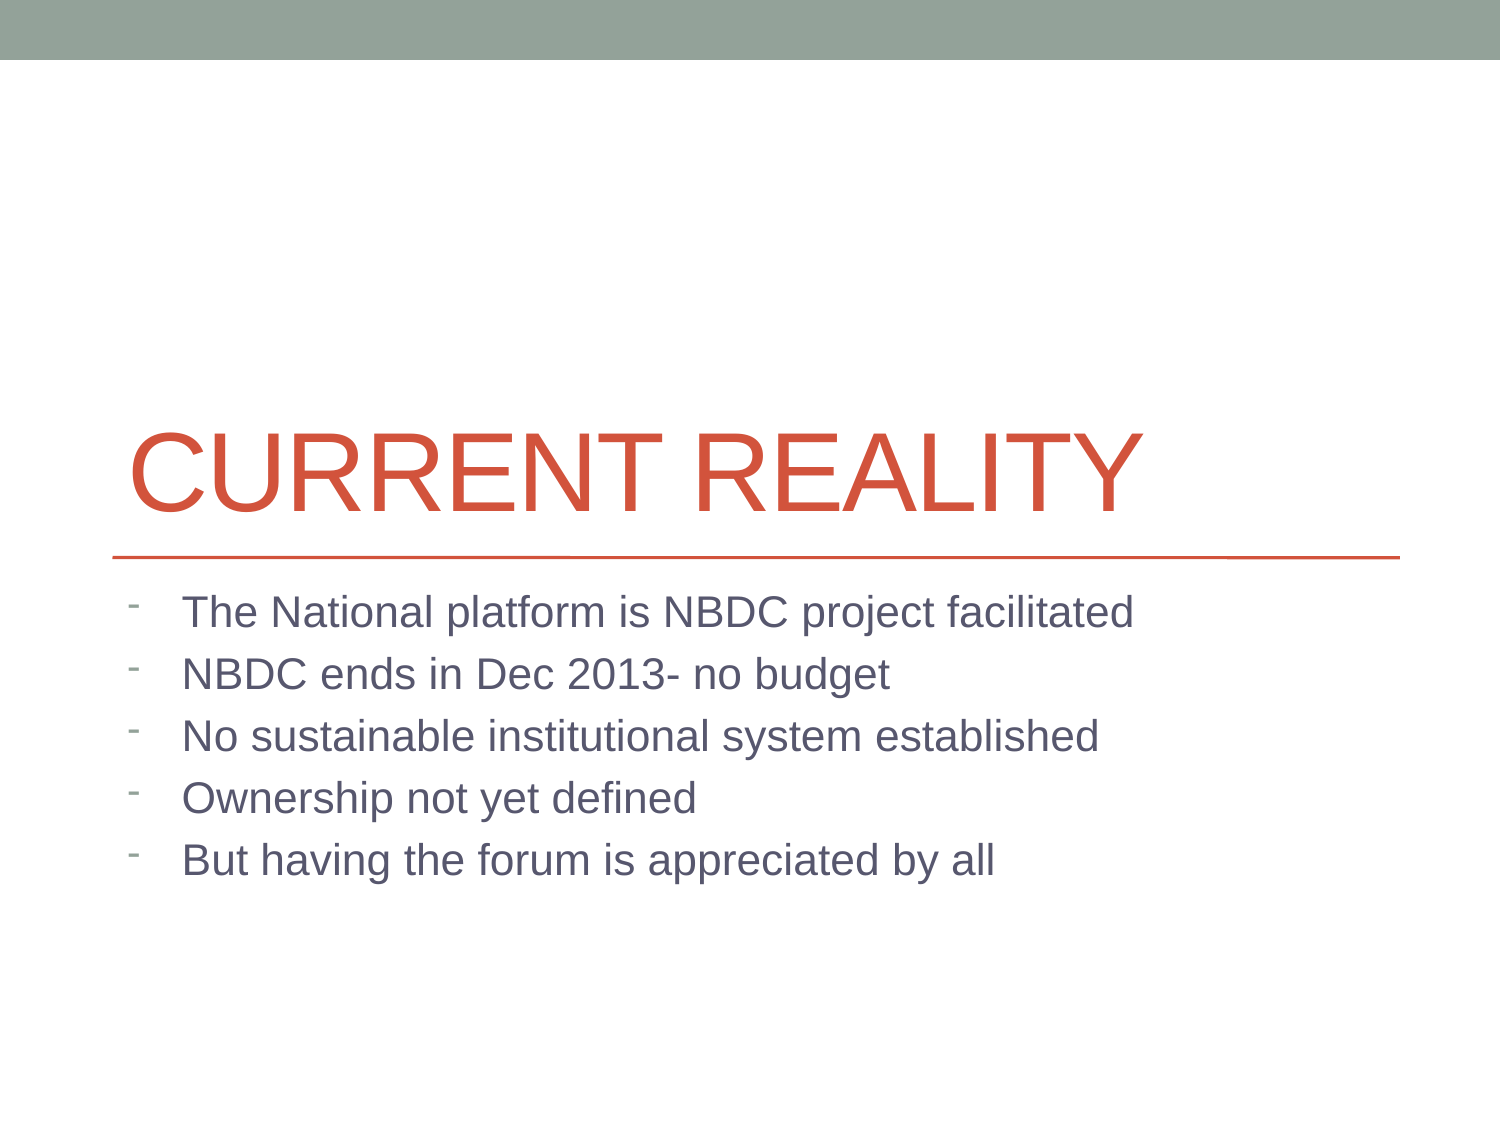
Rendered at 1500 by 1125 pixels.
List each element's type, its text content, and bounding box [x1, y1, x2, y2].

subtitle The National platform is NBDC project facilitated NBDC ends in Dec 2013- no budget No sustainable institutional system established Ownership not yet defined But having the forum is appreciated by all [112, 575, 1163, 963]
title Current reality [112, 224, 1400, 542]
